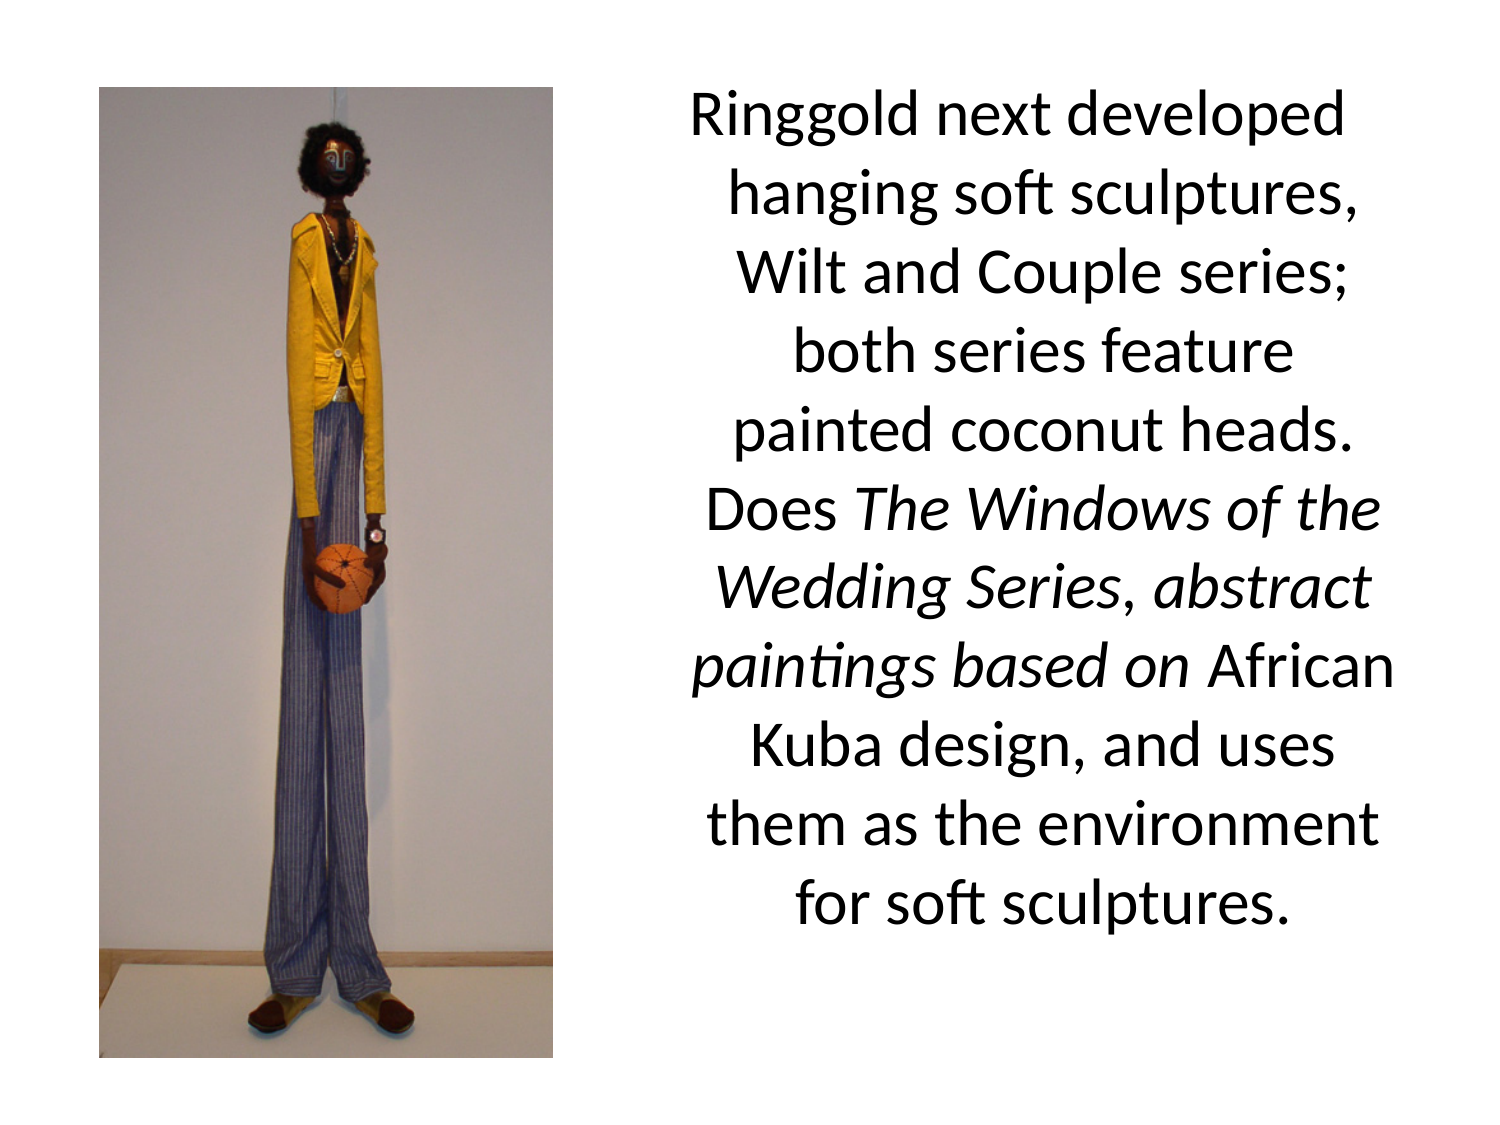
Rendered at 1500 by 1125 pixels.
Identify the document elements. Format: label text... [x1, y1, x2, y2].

picture [99, 87, 553, 1058]
list Ringgold next developed hanging soft sculptures, Wilt and Couple series; both series feature painted coconut heads. Does The Windows of the Wedding Series, abstract paintings based on African Kuba design, and uses them as the environment for soft sculptures. [624, 62, 1413, 1025]
